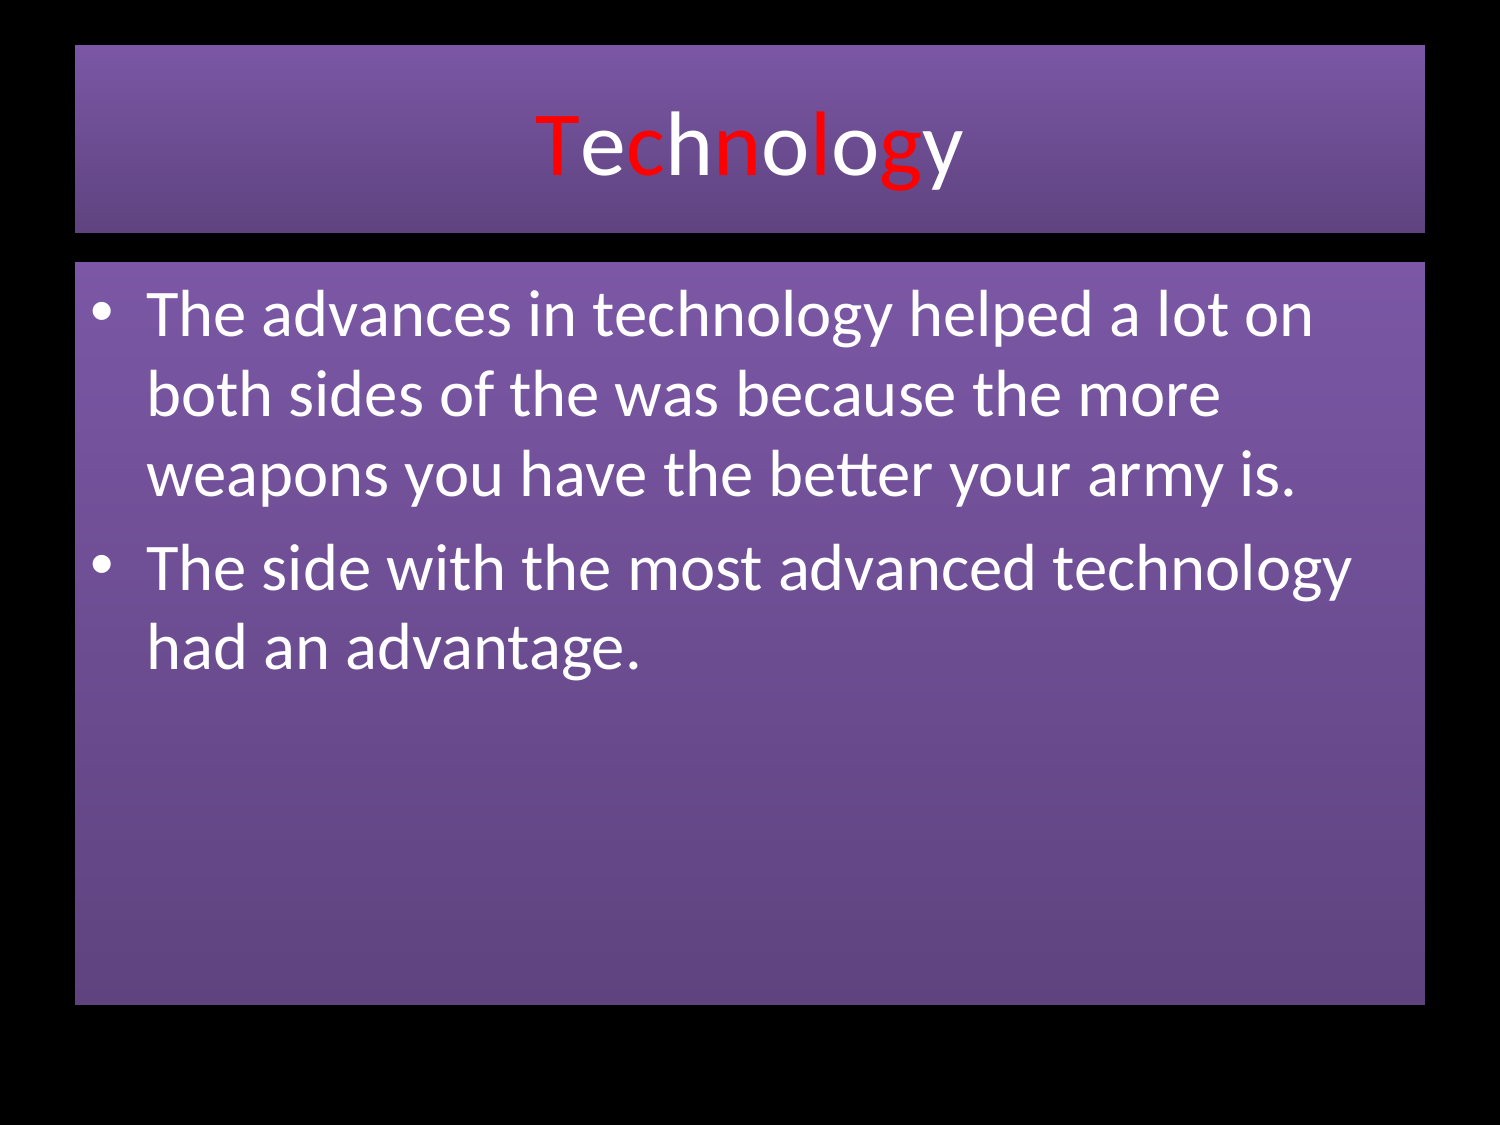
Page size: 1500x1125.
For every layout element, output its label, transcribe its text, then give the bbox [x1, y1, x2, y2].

title Technology [75, 45, 1425, 233]
list The advances in technology helped a lot on both sides of the was because the more weapons you have the better your army is. The side with the most advanced technology had an advantage. [75, 262, 1425, 1005]
